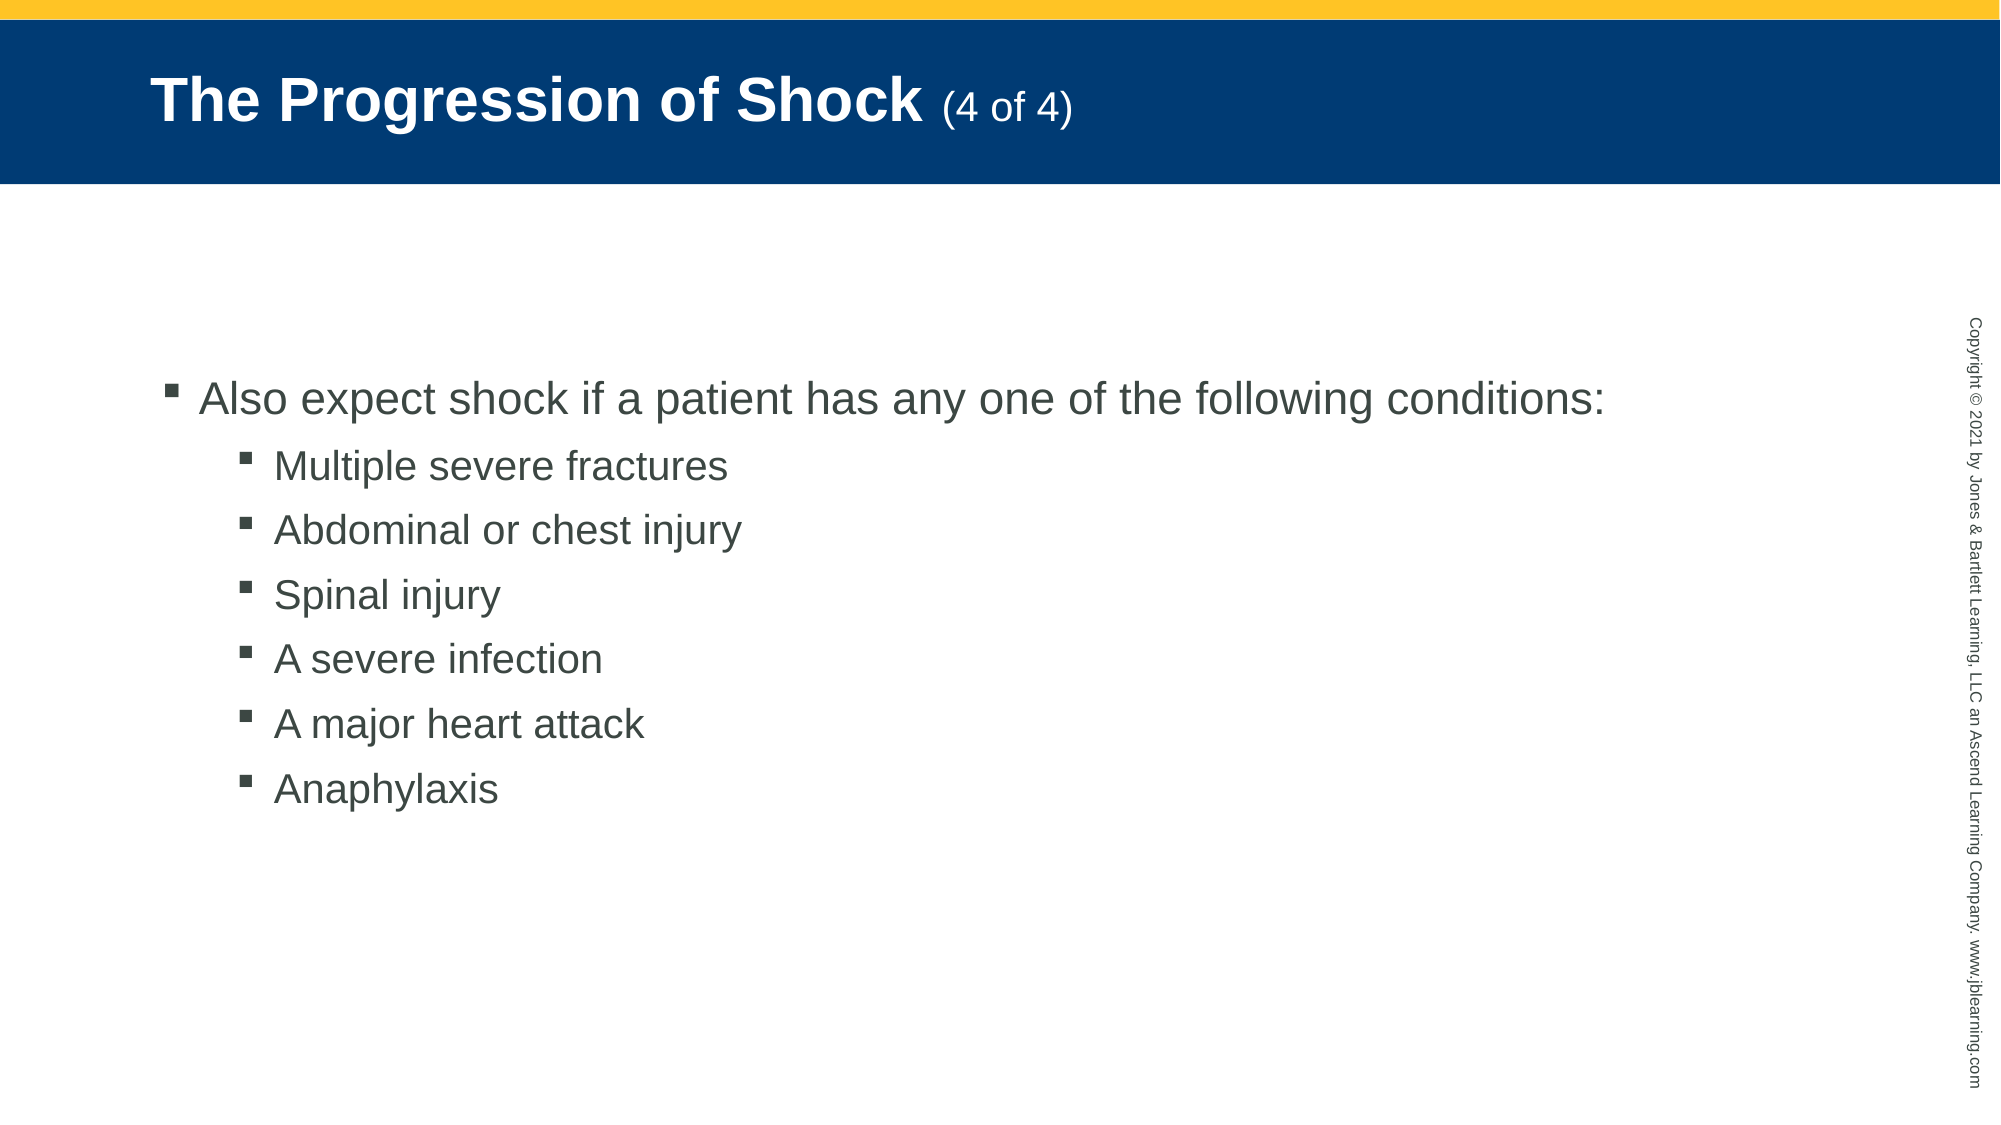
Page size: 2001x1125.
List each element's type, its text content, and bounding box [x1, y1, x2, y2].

list Also expect shock if a patient has any one of the following conditions: Multiple severe fractures Abdominal or chest injury Spinal injury A severe infection A major heart attack Anaphylaxis [146, 361, 1859, 1016]
title The Progression of Shock (4 of 4) [0, 19, 2000, 185]
